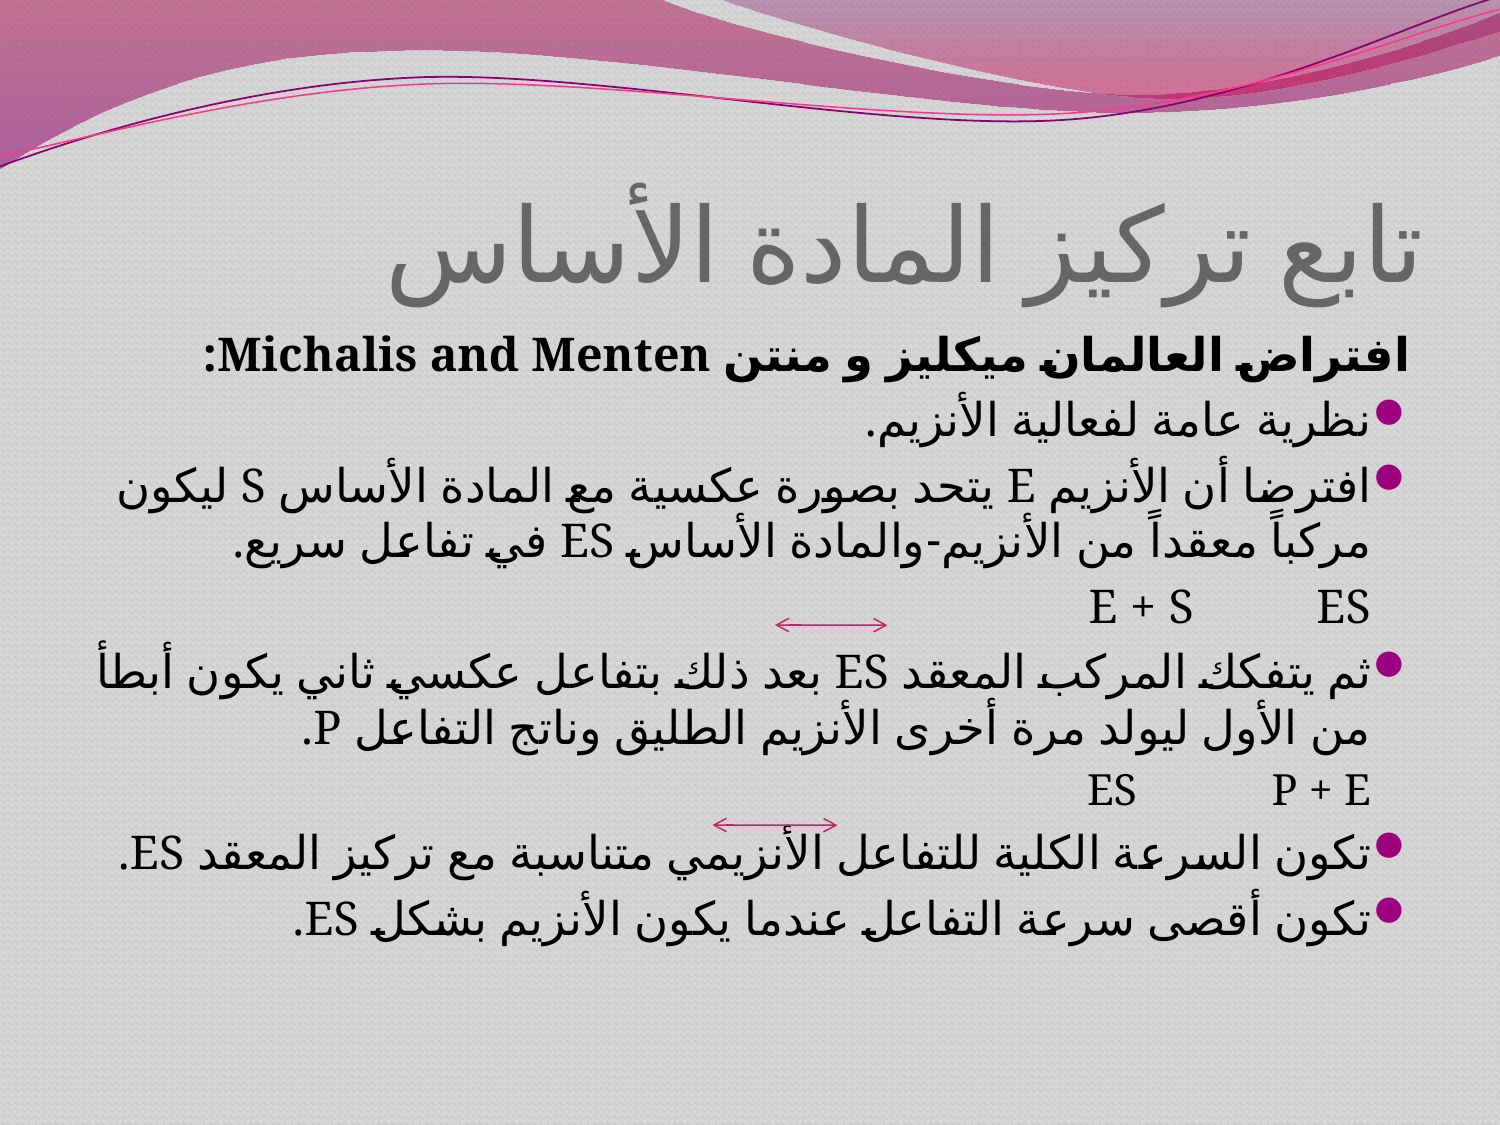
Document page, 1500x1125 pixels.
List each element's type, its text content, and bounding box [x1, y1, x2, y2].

title تابع تركيز المادة الأساس [75, 115, 1425, 303]
list افتراض العالمان ميكليز و منتن Michalis and Menten: نظرية عامة لفعالية الأنزيم. افترضا أن الأنزيم E يتحد بصورة عكسية مع المادة الأساس S ليكون مركباً معقداً من الأنزيم-والمادة الأساس ES في تفاعل سريع. E + S ES ثم يتفكك المركب المعقد ES بعد ذلك بتفاعل عكسي ثاني يكون أبطأ من الأول ليولد مرة أخرى الأنزيم الطليق وناتج التفاعل P. ES P + E تكون السرعة الكلية للتفاعل الأنزيمي متناسبة مع تركيز المعقد ES. تكون أقصى سرعة التفاعل عندما يكون الأنزيم بشكل ES. [75, 317, 1425, 1038]
